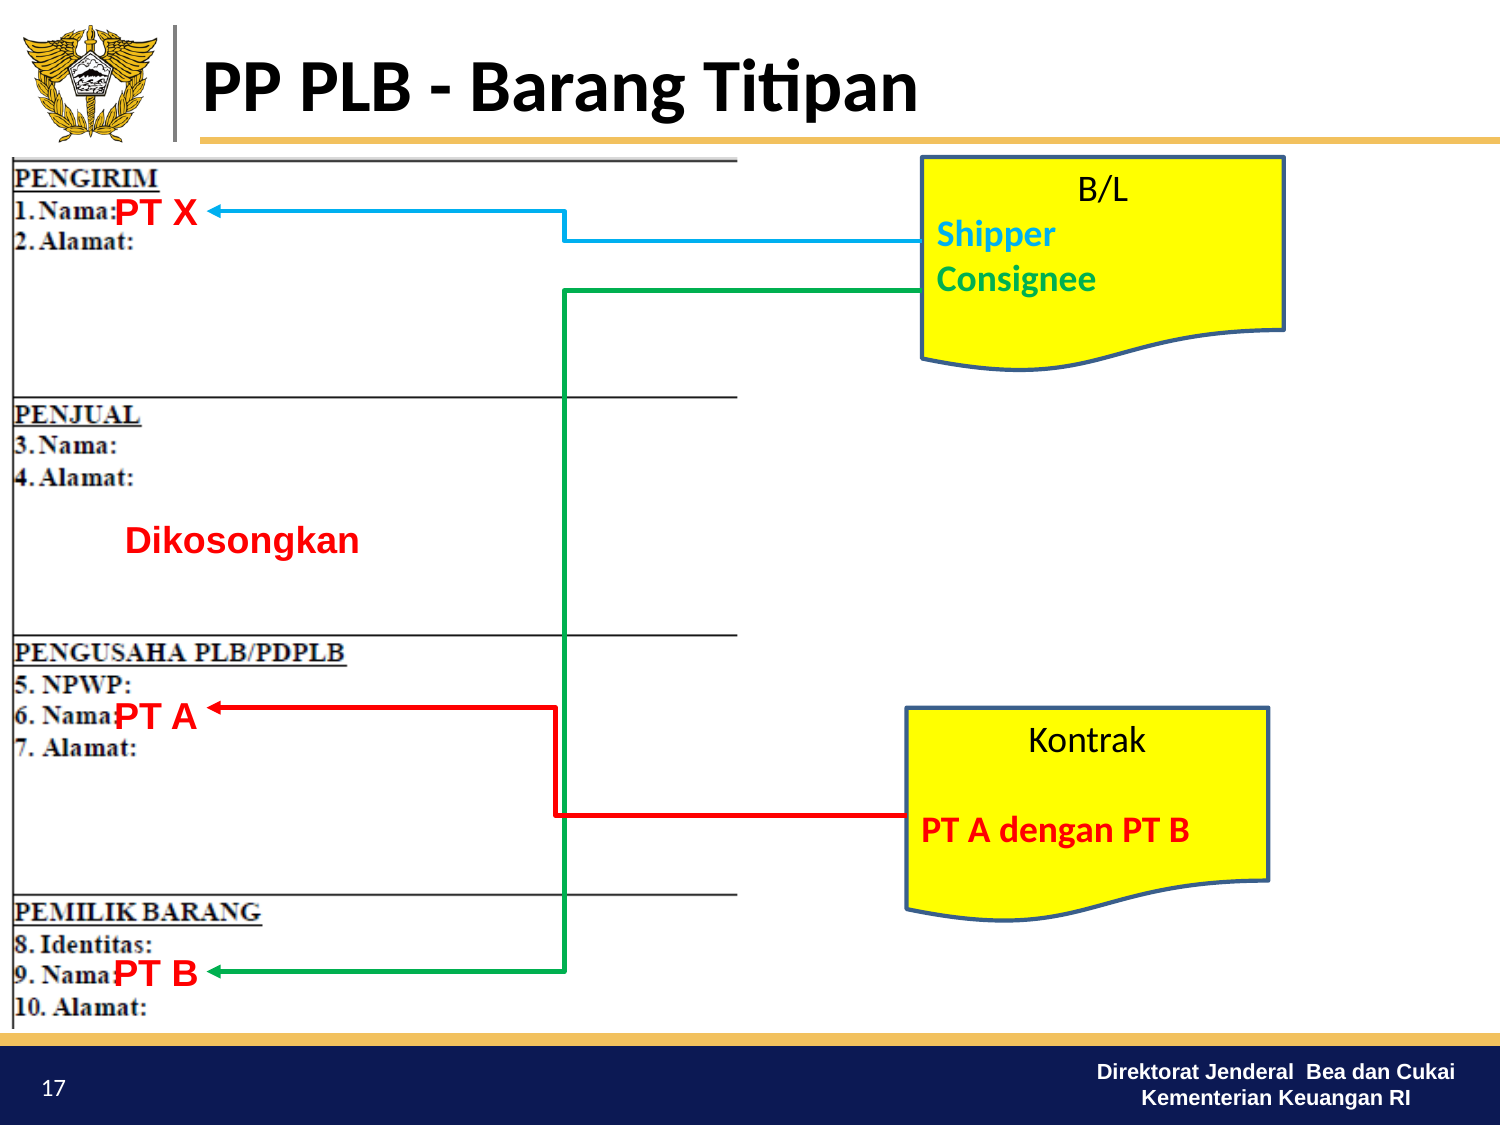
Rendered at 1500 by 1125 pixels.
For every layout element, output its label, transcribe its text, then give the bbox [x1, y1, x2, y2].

picture [0, 1033, 1500, 1125]
picture [19, 19, 163, 150]
title PP PLB - Barang Titipan [187, 12, 1500, 150]
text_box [206, 210, 923, 242]
picture [9, 156, 738, 1029]
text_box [206, 707, 907, 816]
text_box Kontrak PT A dengan PT B [926, 705, 1271, 923]
text_box B/L Shipper Consignee [919, 154, 1286, 373]
slide_number 17 [25, 1056, 376, 1117]
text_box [206, 290, 923, 972]
